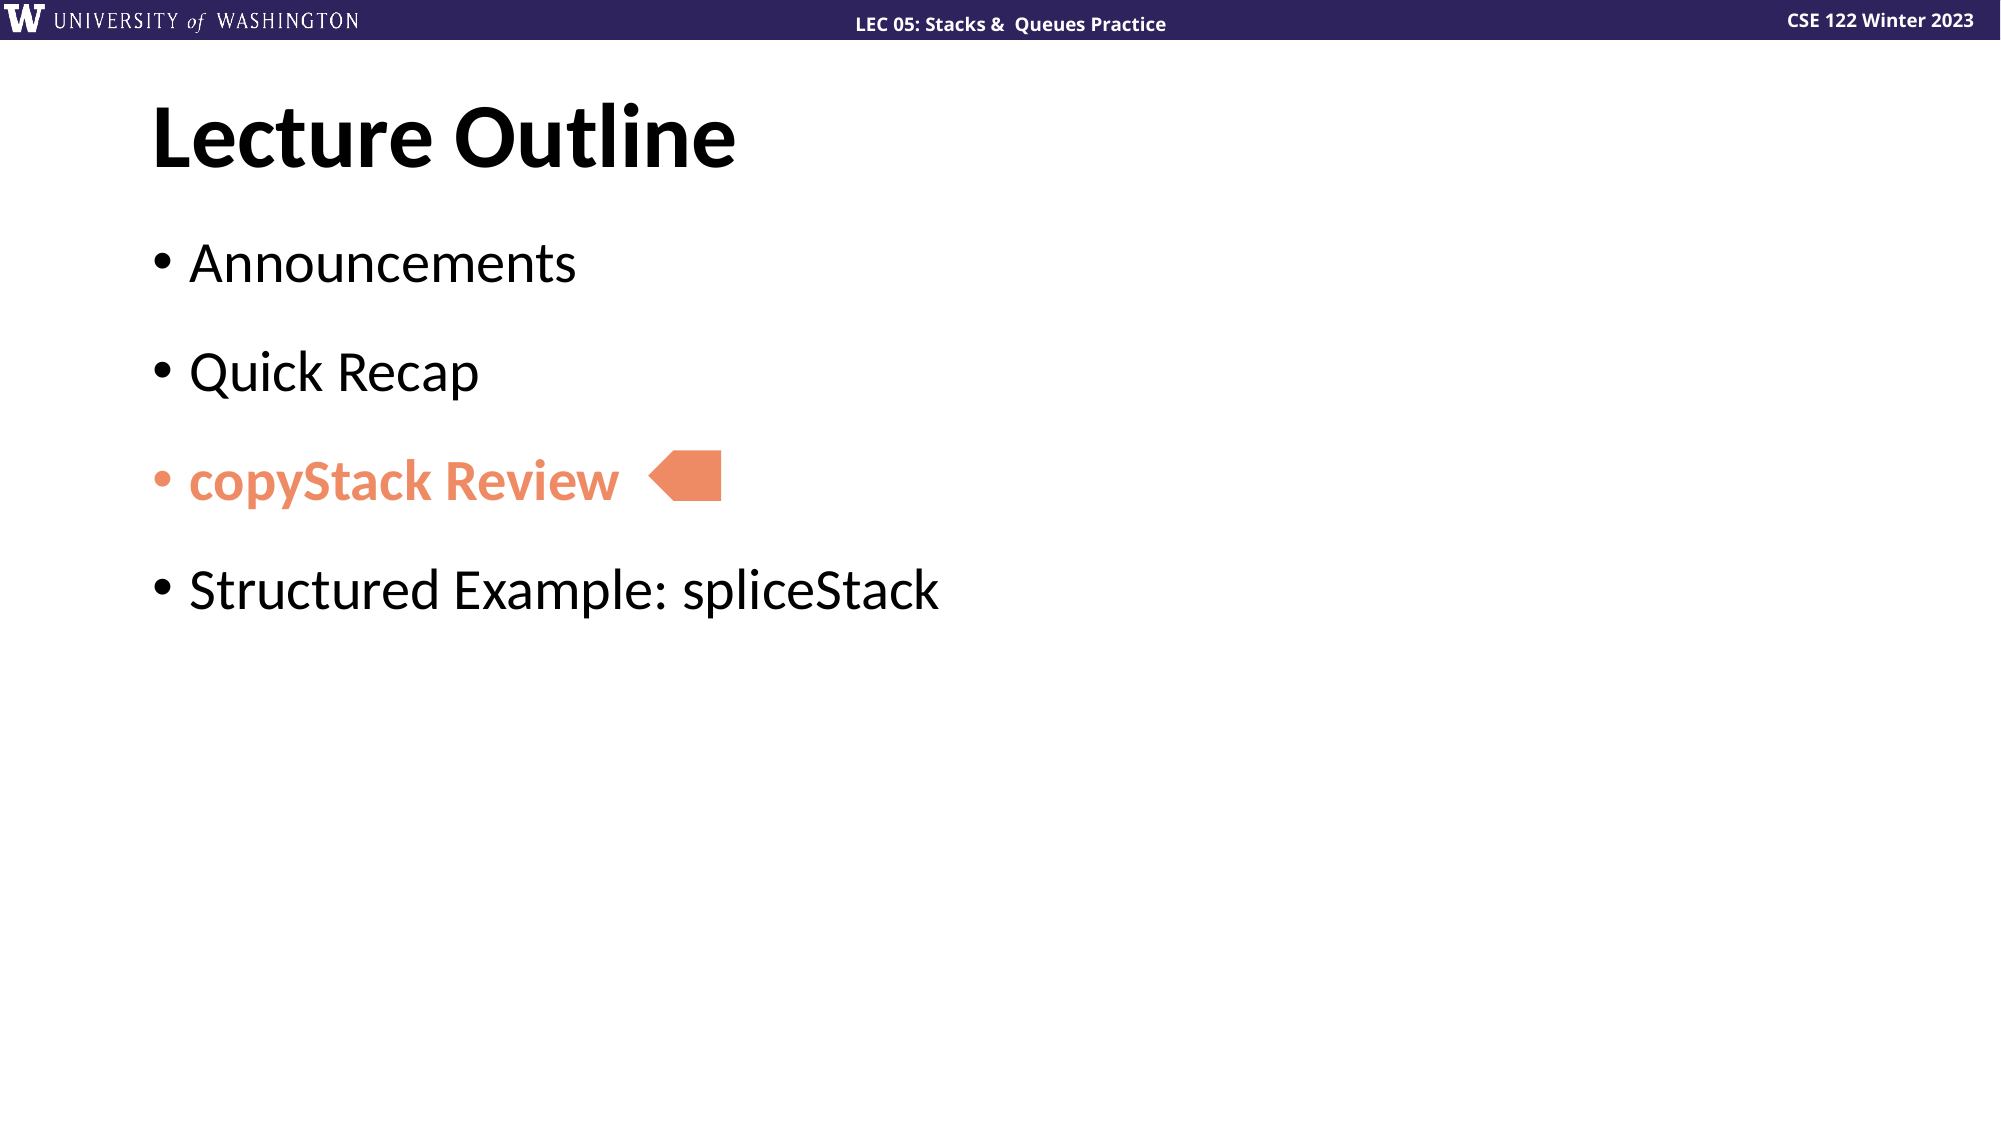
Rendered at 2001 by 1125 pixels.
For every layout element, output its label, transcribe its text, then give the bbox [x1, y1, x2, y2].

text_box [646, 449, 723, 502]
picture [4, 4, 358, 33]
list Announcements Quick Recap copyStack Review Structured Example: spliceStack [137, 224, 1863, 1014]
title Lecture Outline [137, 74, 1863, 200]
